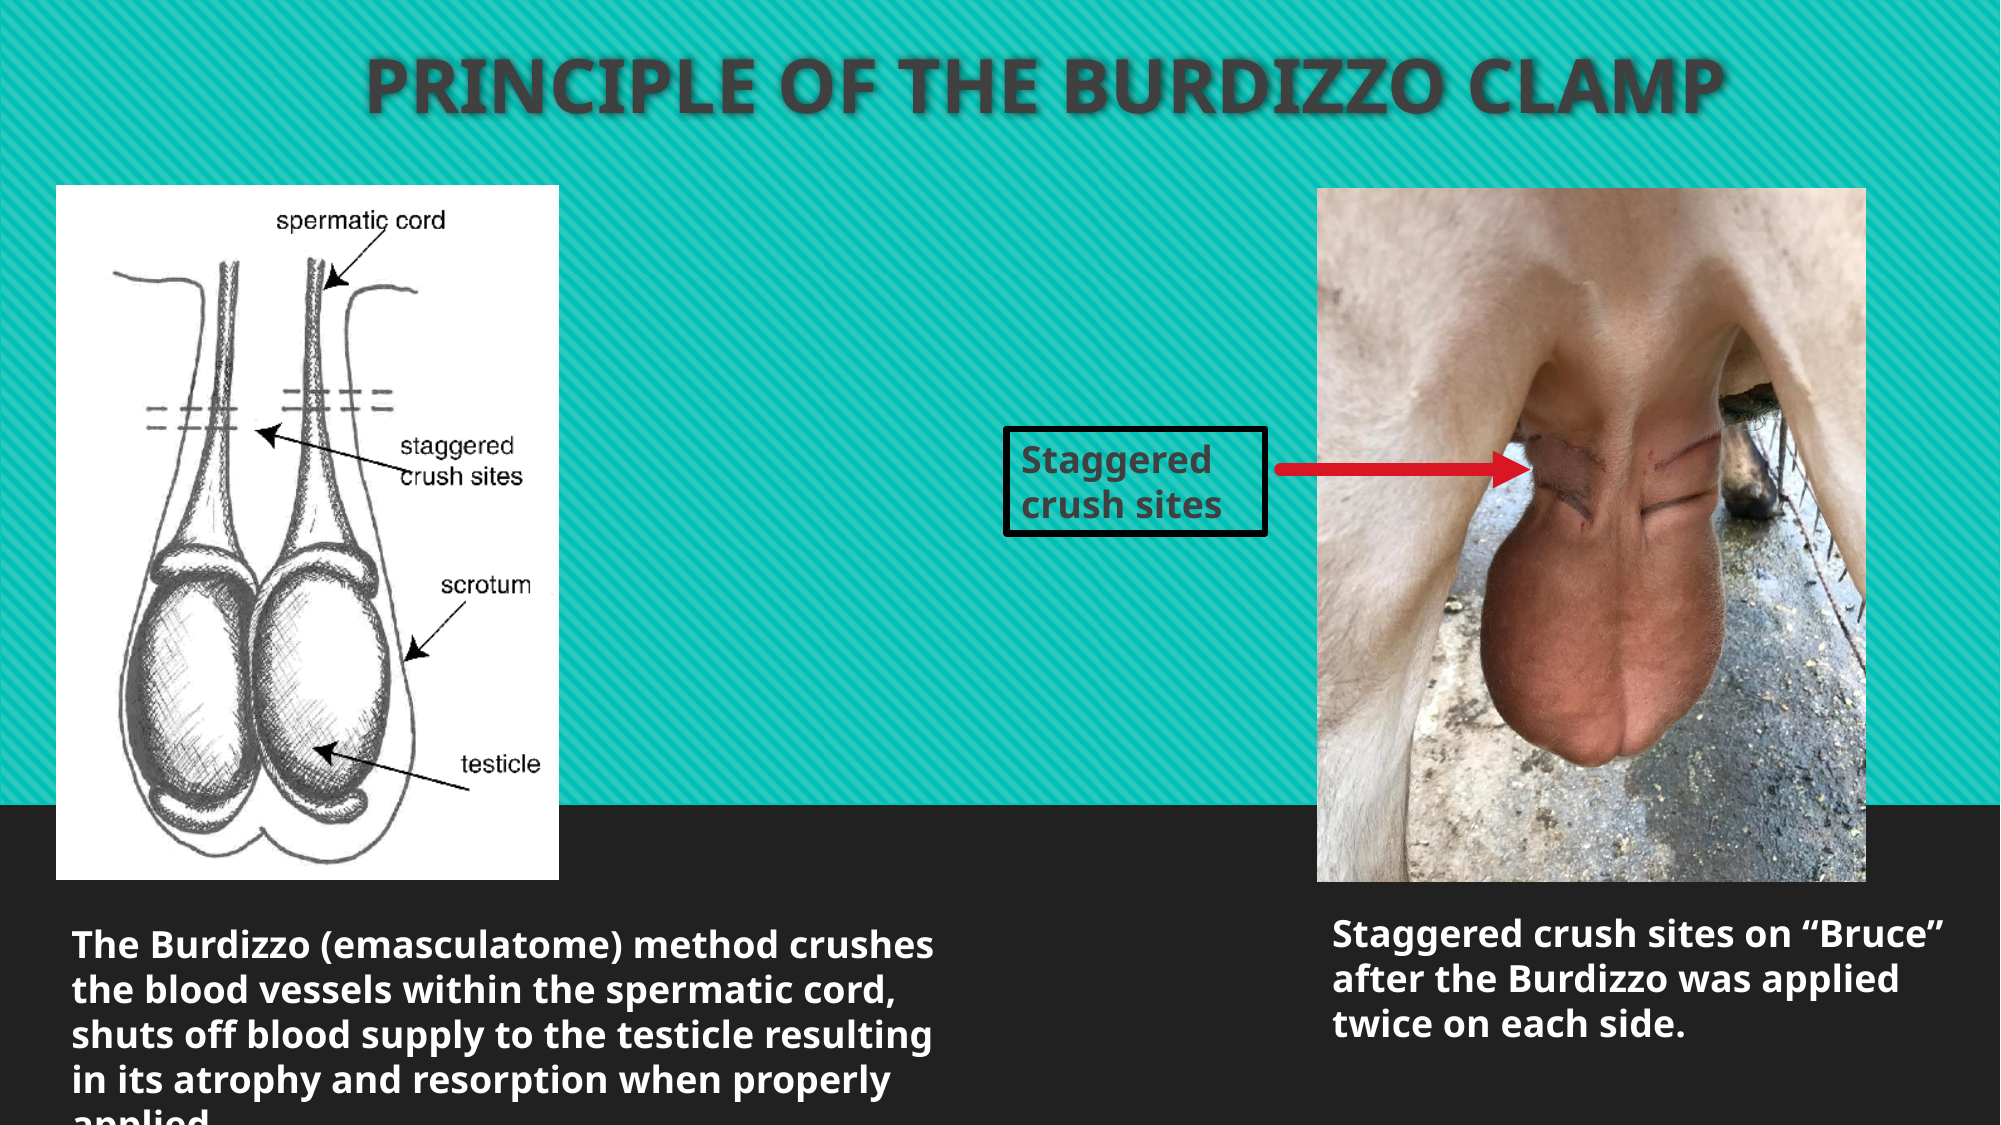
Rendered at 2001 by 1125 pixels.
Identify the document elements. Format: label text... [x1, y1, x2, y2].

text_box Staggered crush sites [1006, 428, 1266, 534]
text_box Staggered crush sites on “Bruce” after the Burdizzo was applied twice on each side. [1317, 902, 1966, 1053]
picture [1317, 187, 1866, 882]
picture [56, 185, 559, 880]
text_box The Burdizzo (emasculatome) method crushes the blood vessels within the spermatic cord, shuts off blood supply to the testicle resulting in its atrophy and resorption when properly applied. [56, 913, 979, 1125]
title PRINCIPLE OF THE BURDIZZO CLAMP [178, 0, 1913, 137]
